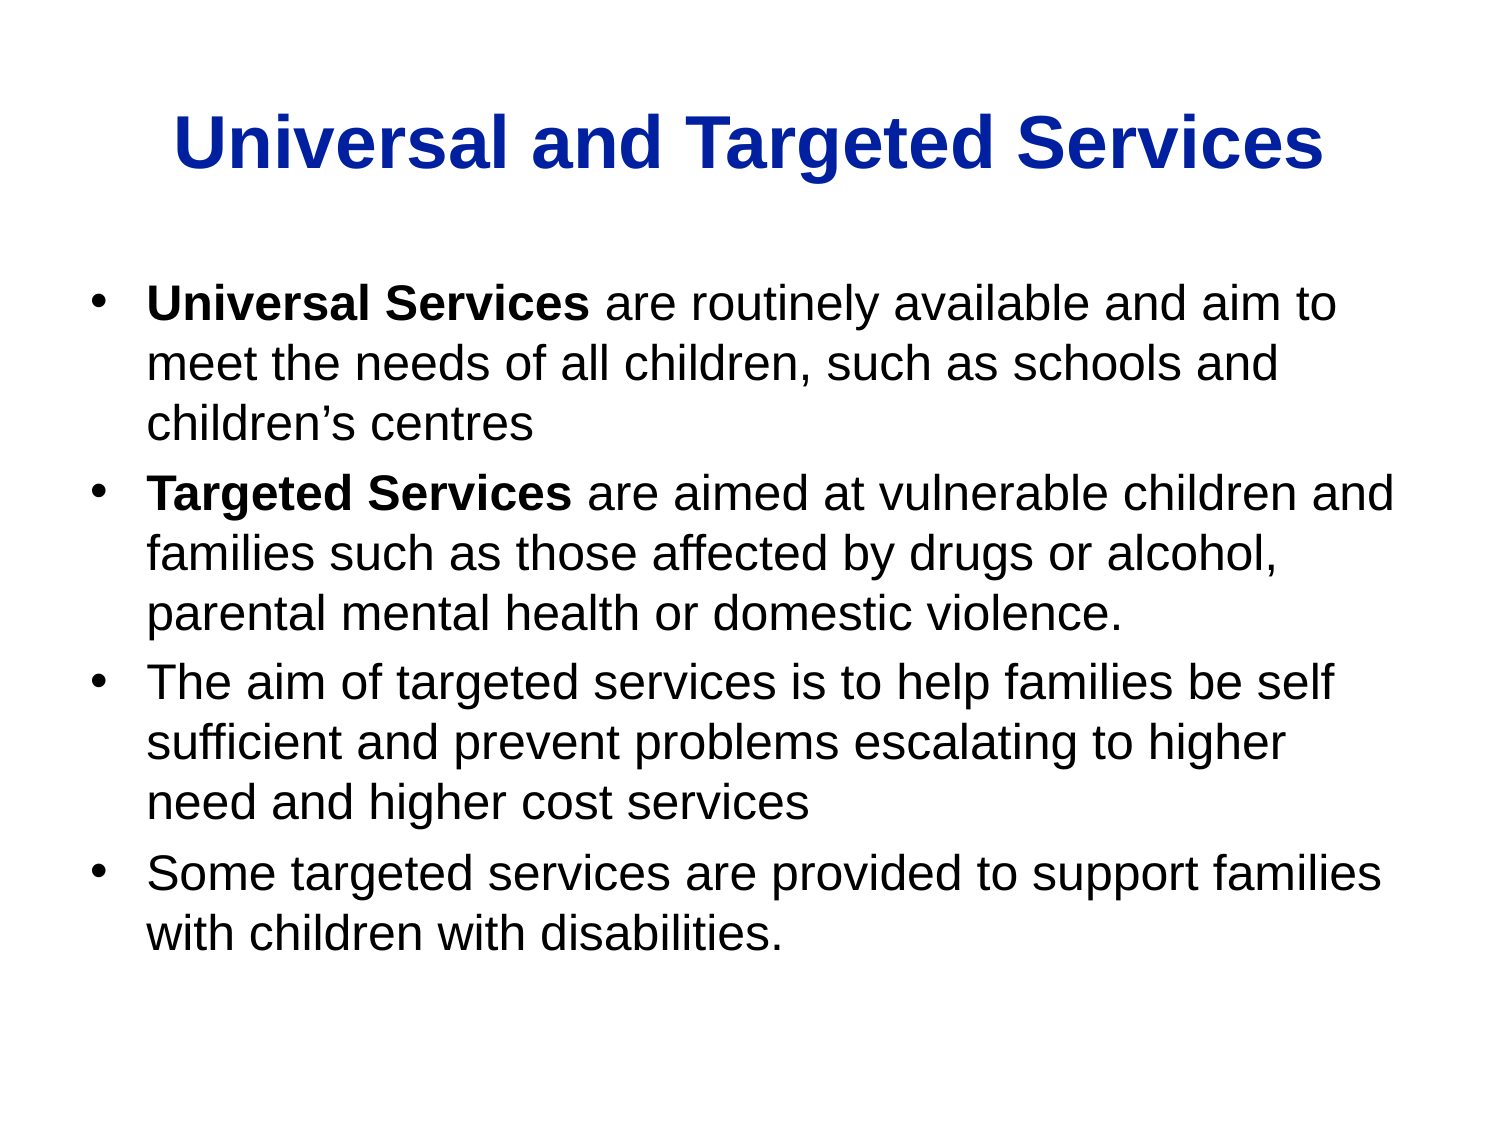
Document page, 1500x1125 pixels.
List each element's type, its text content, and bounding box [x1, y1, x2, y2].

title Universal and Targeted Services [75, 45, 1425, 233]
list Universal Services are routinely available and aim to meet the needs of all children, such as schools and children’s centres Targeted Services are aimed at vulnerable children and families such as those affected by drugs or alcohol, parental mental health or domestic violence. The aim of targeted services is to help families be self sufficient and prevent problems escalating to higher need and higher cost services Some targeted services are provided to support families with children with disabilities. [75, 262, 1425, 1005]
